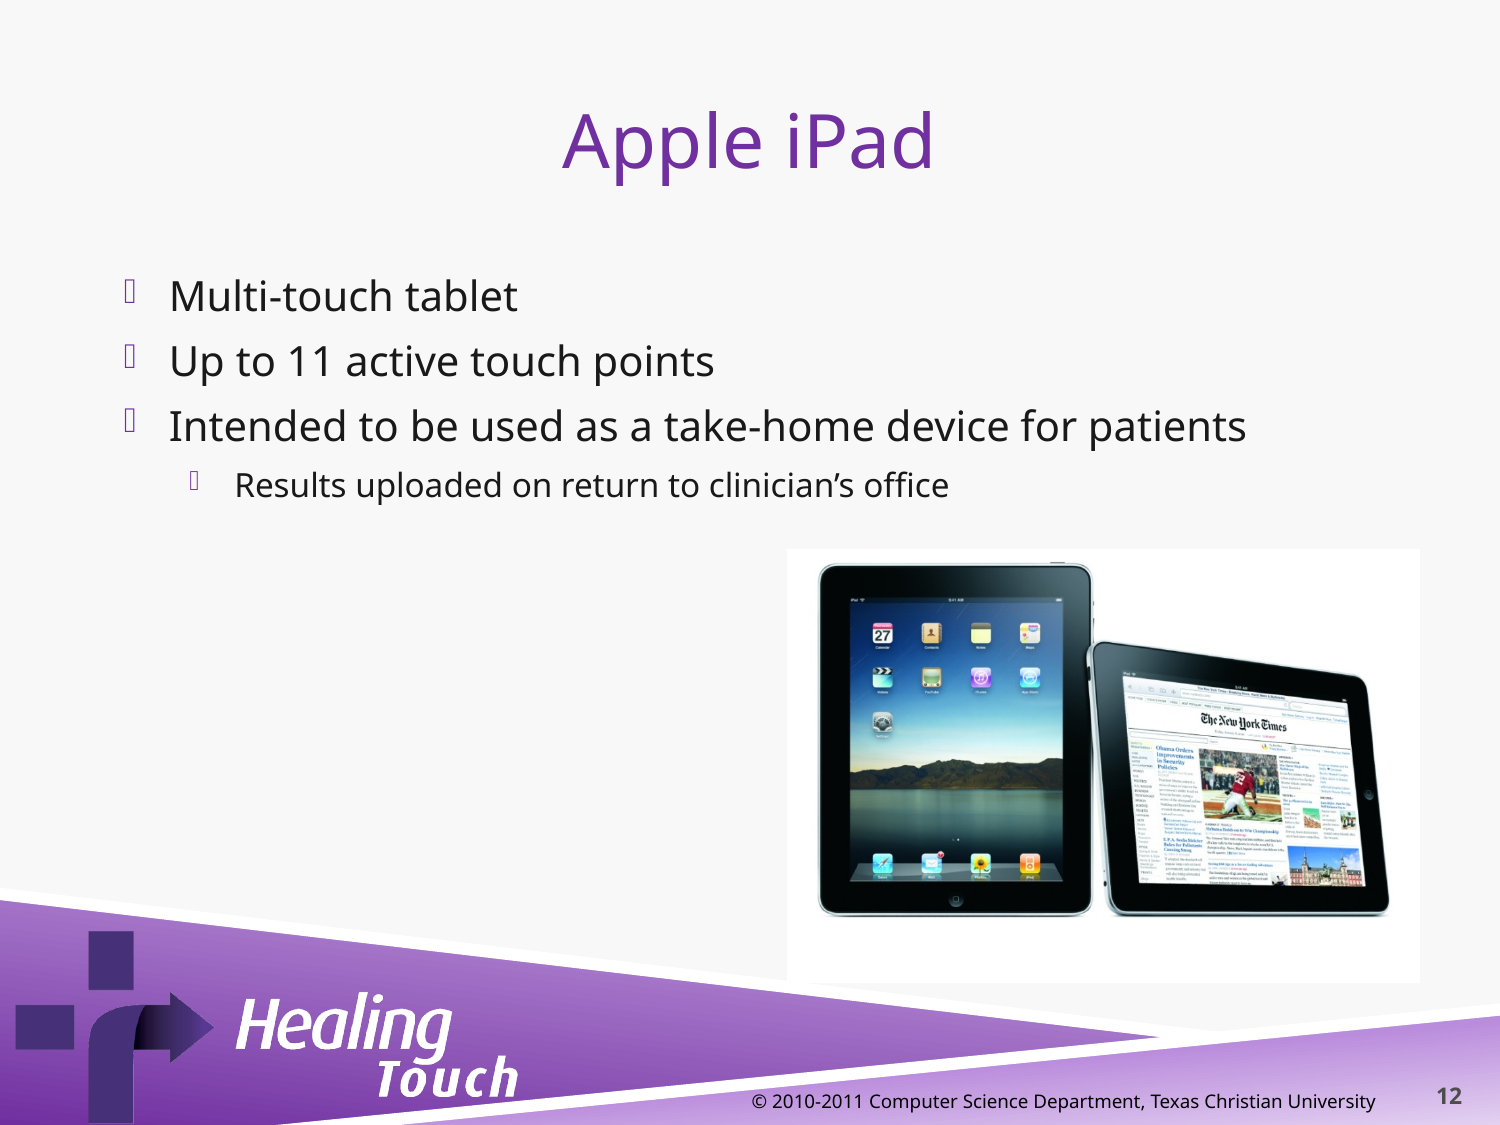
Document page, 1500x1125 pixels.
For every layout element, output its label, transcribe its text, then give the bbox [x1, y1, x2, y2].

picture [787, 549, 1420, 984]
slide_number © 2010-2011 Computer Science Department, Texas Christian University [737, 1052, 1375, 1113]
picture [7, 927, 525, 1125]
slide_number 12 [1387, 1052, 1463, 1113]
list Multi-touch tablet Up to 11 active touch points Intended to be used as a take-home device for patients Results uploaded on return to clinician’s office [112, 262, 1388, 876]
title Apple iPad [112, 45, 1388, 233]
